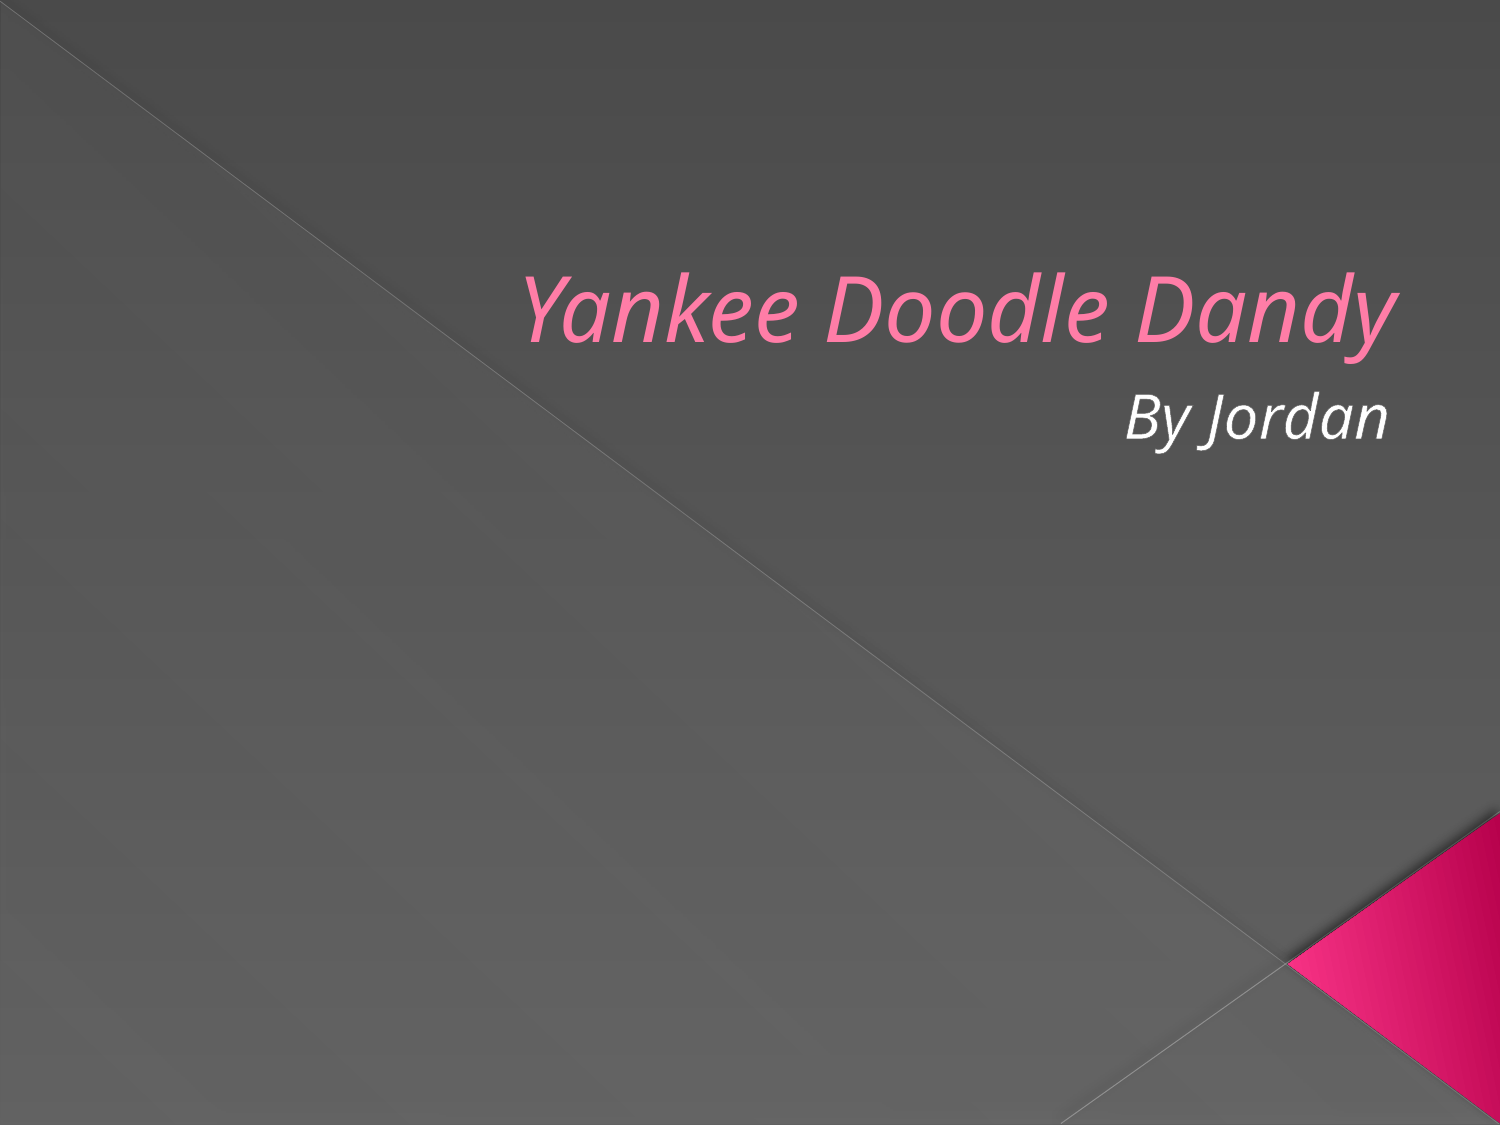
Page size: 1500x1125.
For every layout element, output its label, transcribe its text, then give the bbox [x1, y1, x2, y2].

title Yankee Doodle Dandy [88, 127, 1412, 369]
subtitle By Jordan [88, 369, 1412, 657]
